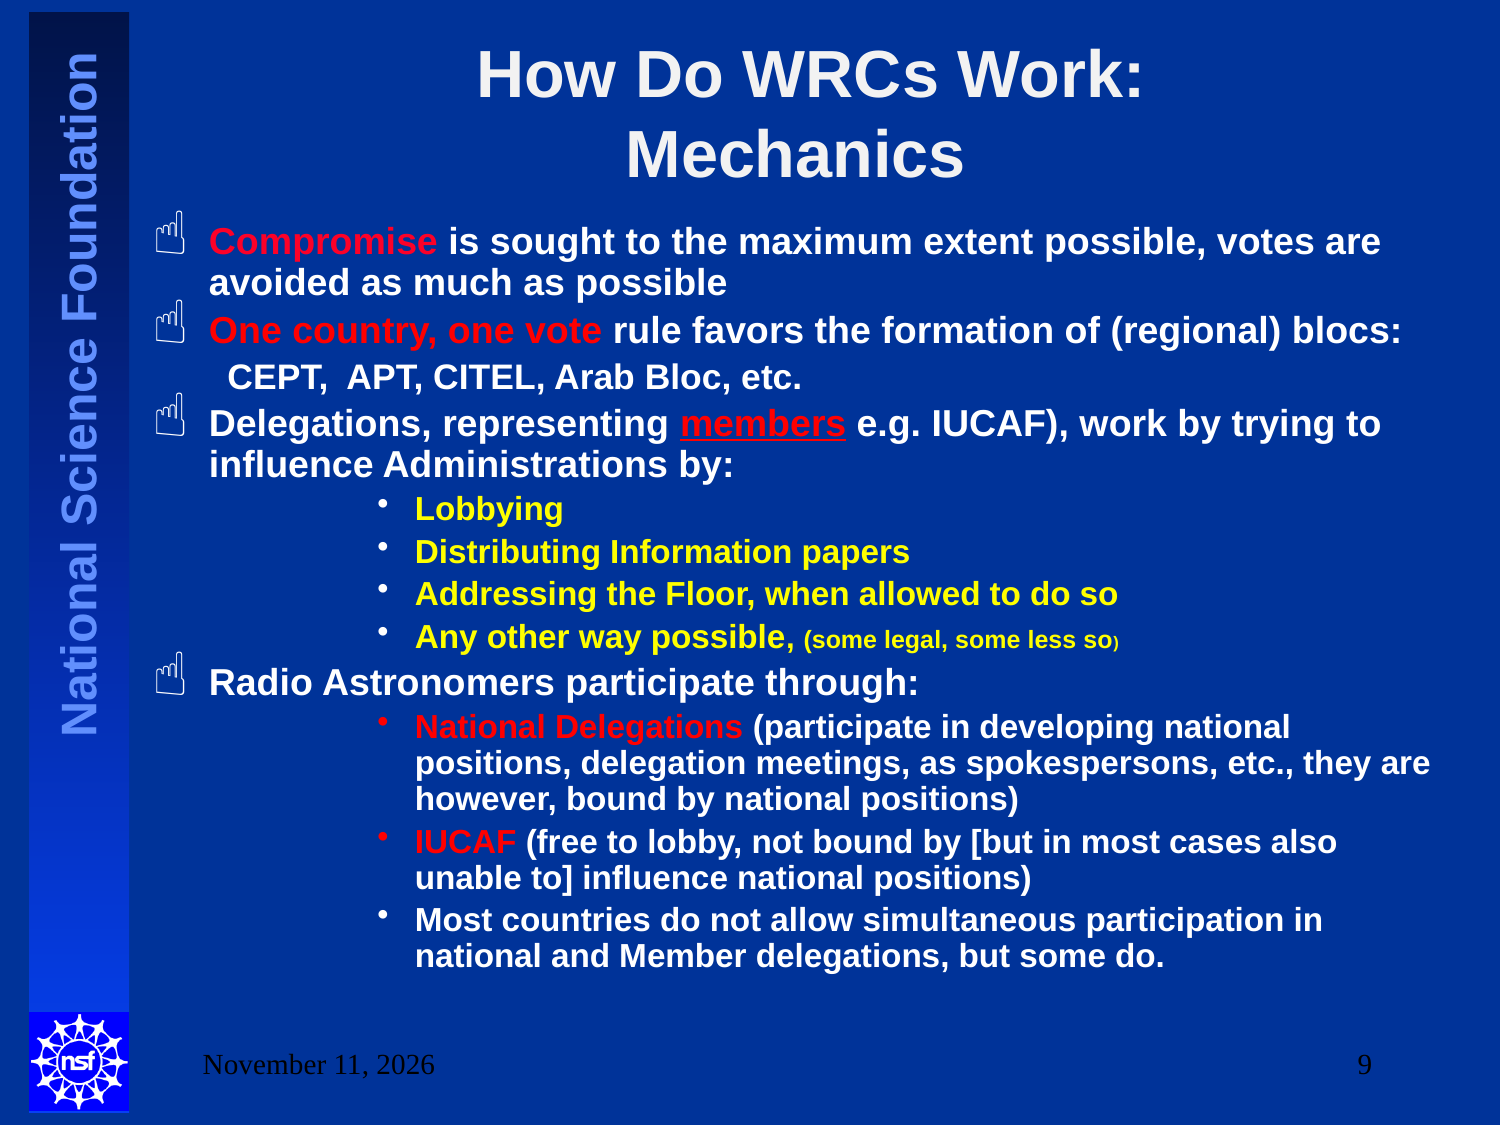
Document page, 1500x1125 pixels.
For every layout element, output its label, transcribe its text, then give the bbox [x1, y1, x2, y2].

picture [29, 1012, 129, 1111]
title How Do WRCs Work: Mechanics [174, 59, 1448, 162]
slide_number 9 [1074, 1024, 1388, 1101]
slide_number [187, 1024, 501, 1101]
list Compromise is sought to the maximum extent possible, votes are avoided as much as possible One country, one vote rule favors the formation of (regional) blocs: CEPT, APT, CITEL, Arab Bloc, etc. Delegations, representing members e.g. IUCAF), work by trying to influence Administrations by: Lobbying Distributing Information papers Addressing the Floor, when allowed to do so Any other way possible, (some legal, some less so) Radio Astronomers participate through: National Delegations (participate in developing national positions, delegation meetings, as spokespersons, etc., they are however, bound by national positions) IUCAF (free to lobby, not bound by [but in most cases also unable to] influence national positions) Most countries do not allow simultaneous participation in national and Member delegations, but some do. [137, 162, 1451, 1013]
